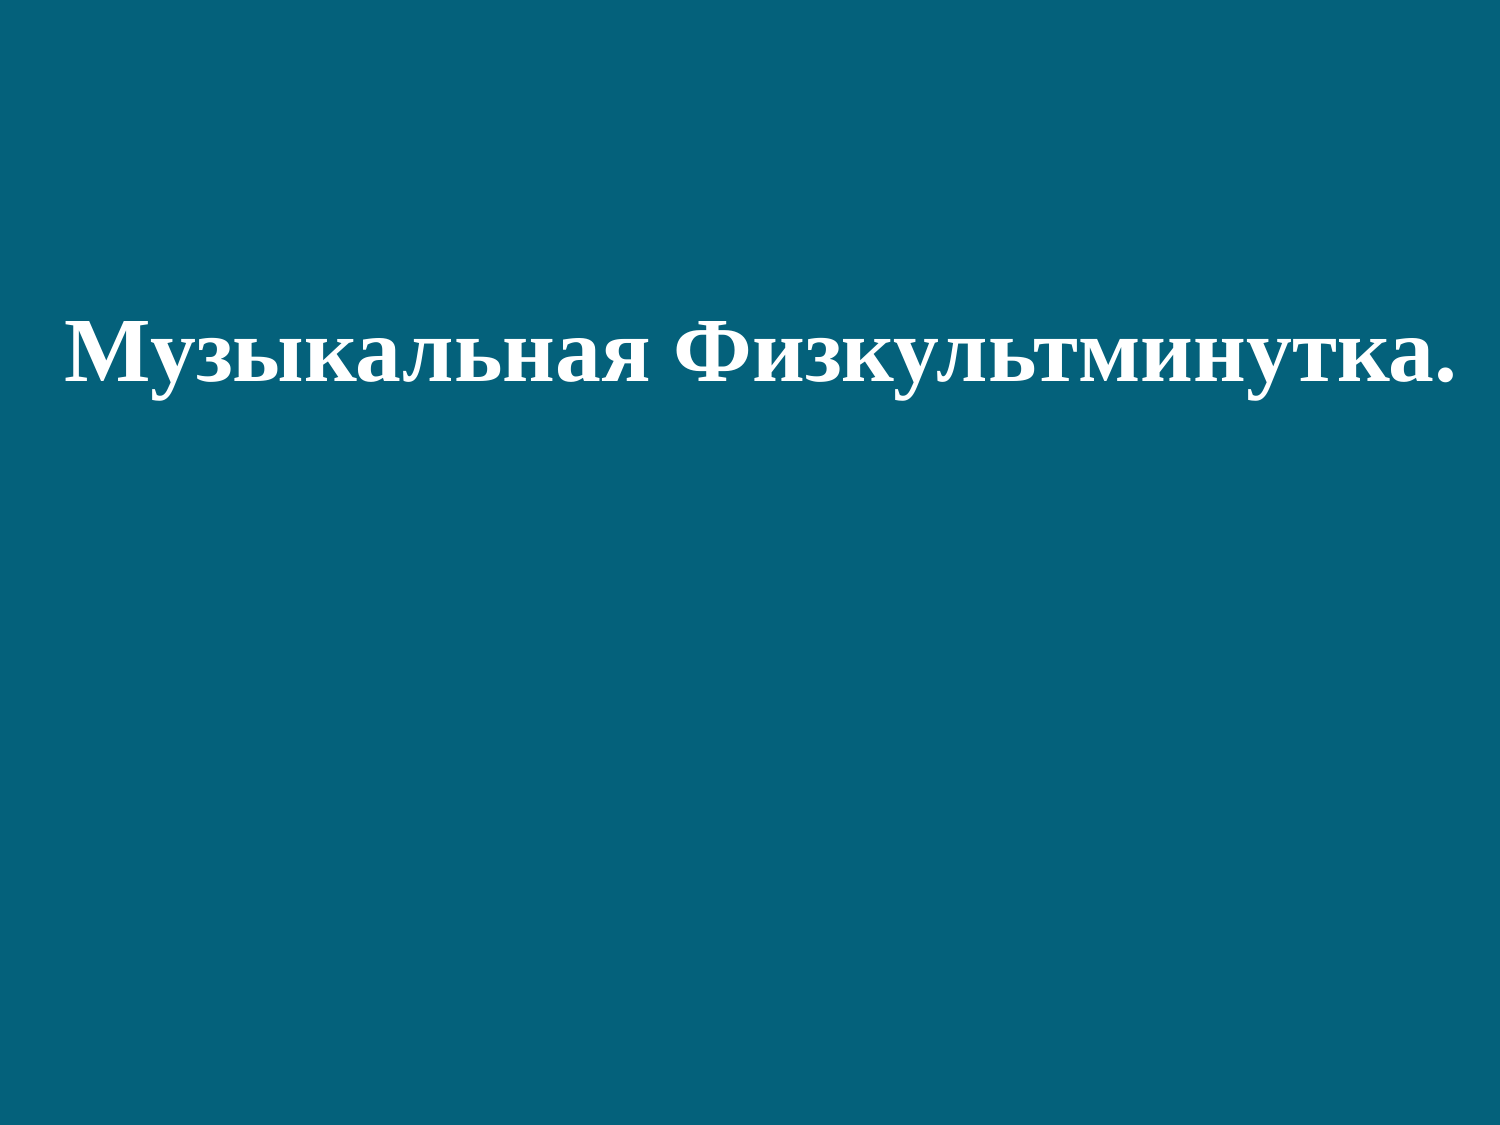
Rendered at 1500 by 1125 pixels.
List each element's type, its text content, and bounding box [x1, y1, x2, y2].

text_box Музыкальная Физкультминутка. [0, 281, 1474, 407]
